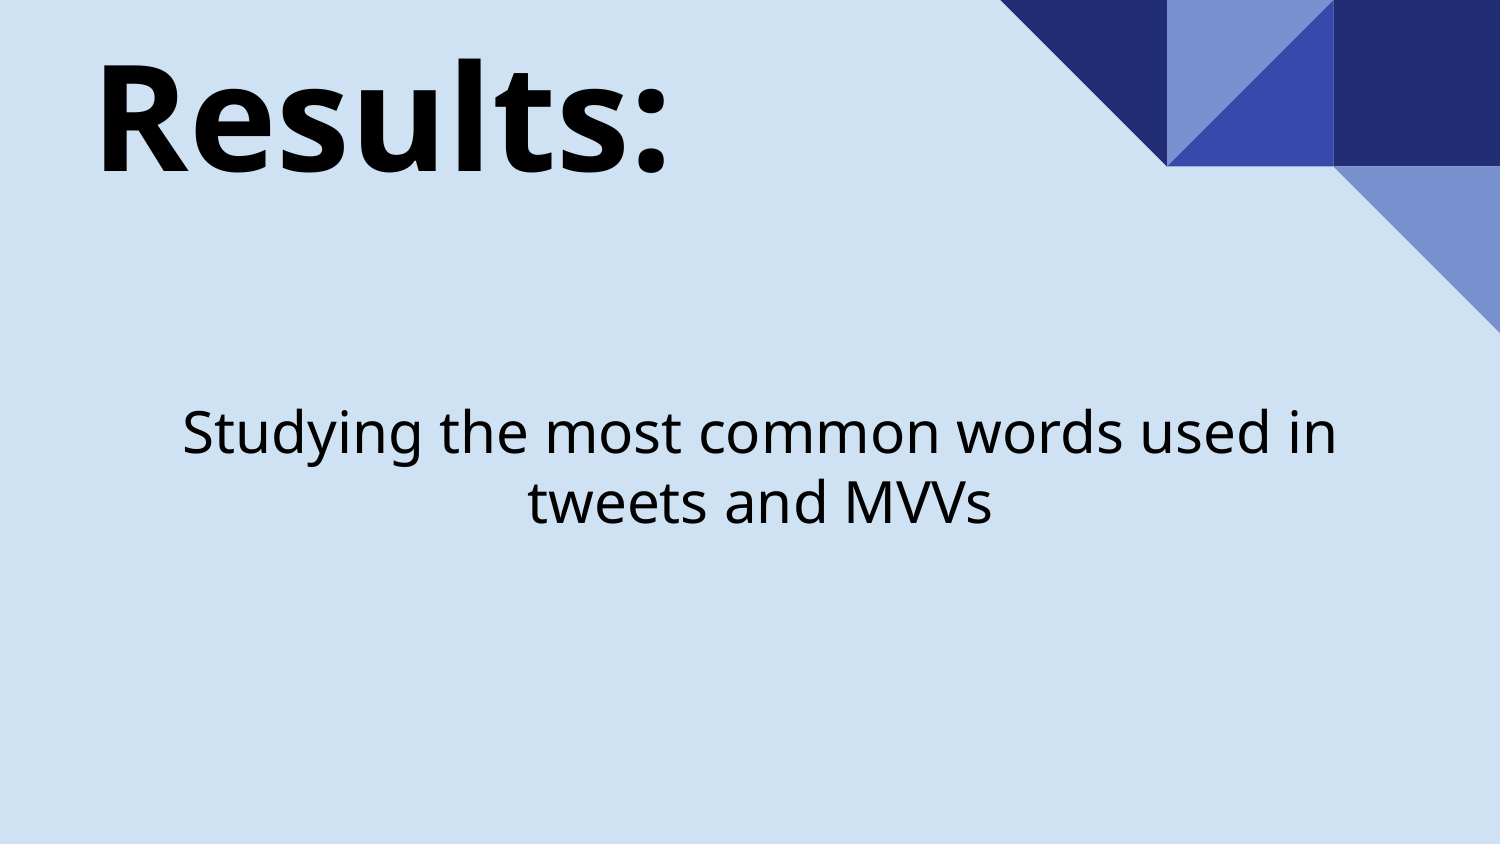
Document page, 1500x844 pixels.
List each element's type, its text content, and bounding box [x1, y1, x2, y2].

title Results: [76, 43, 729, 181]
text_box Studying the most common words used in tweets and MVVs [76, 379, 1445, 550]
